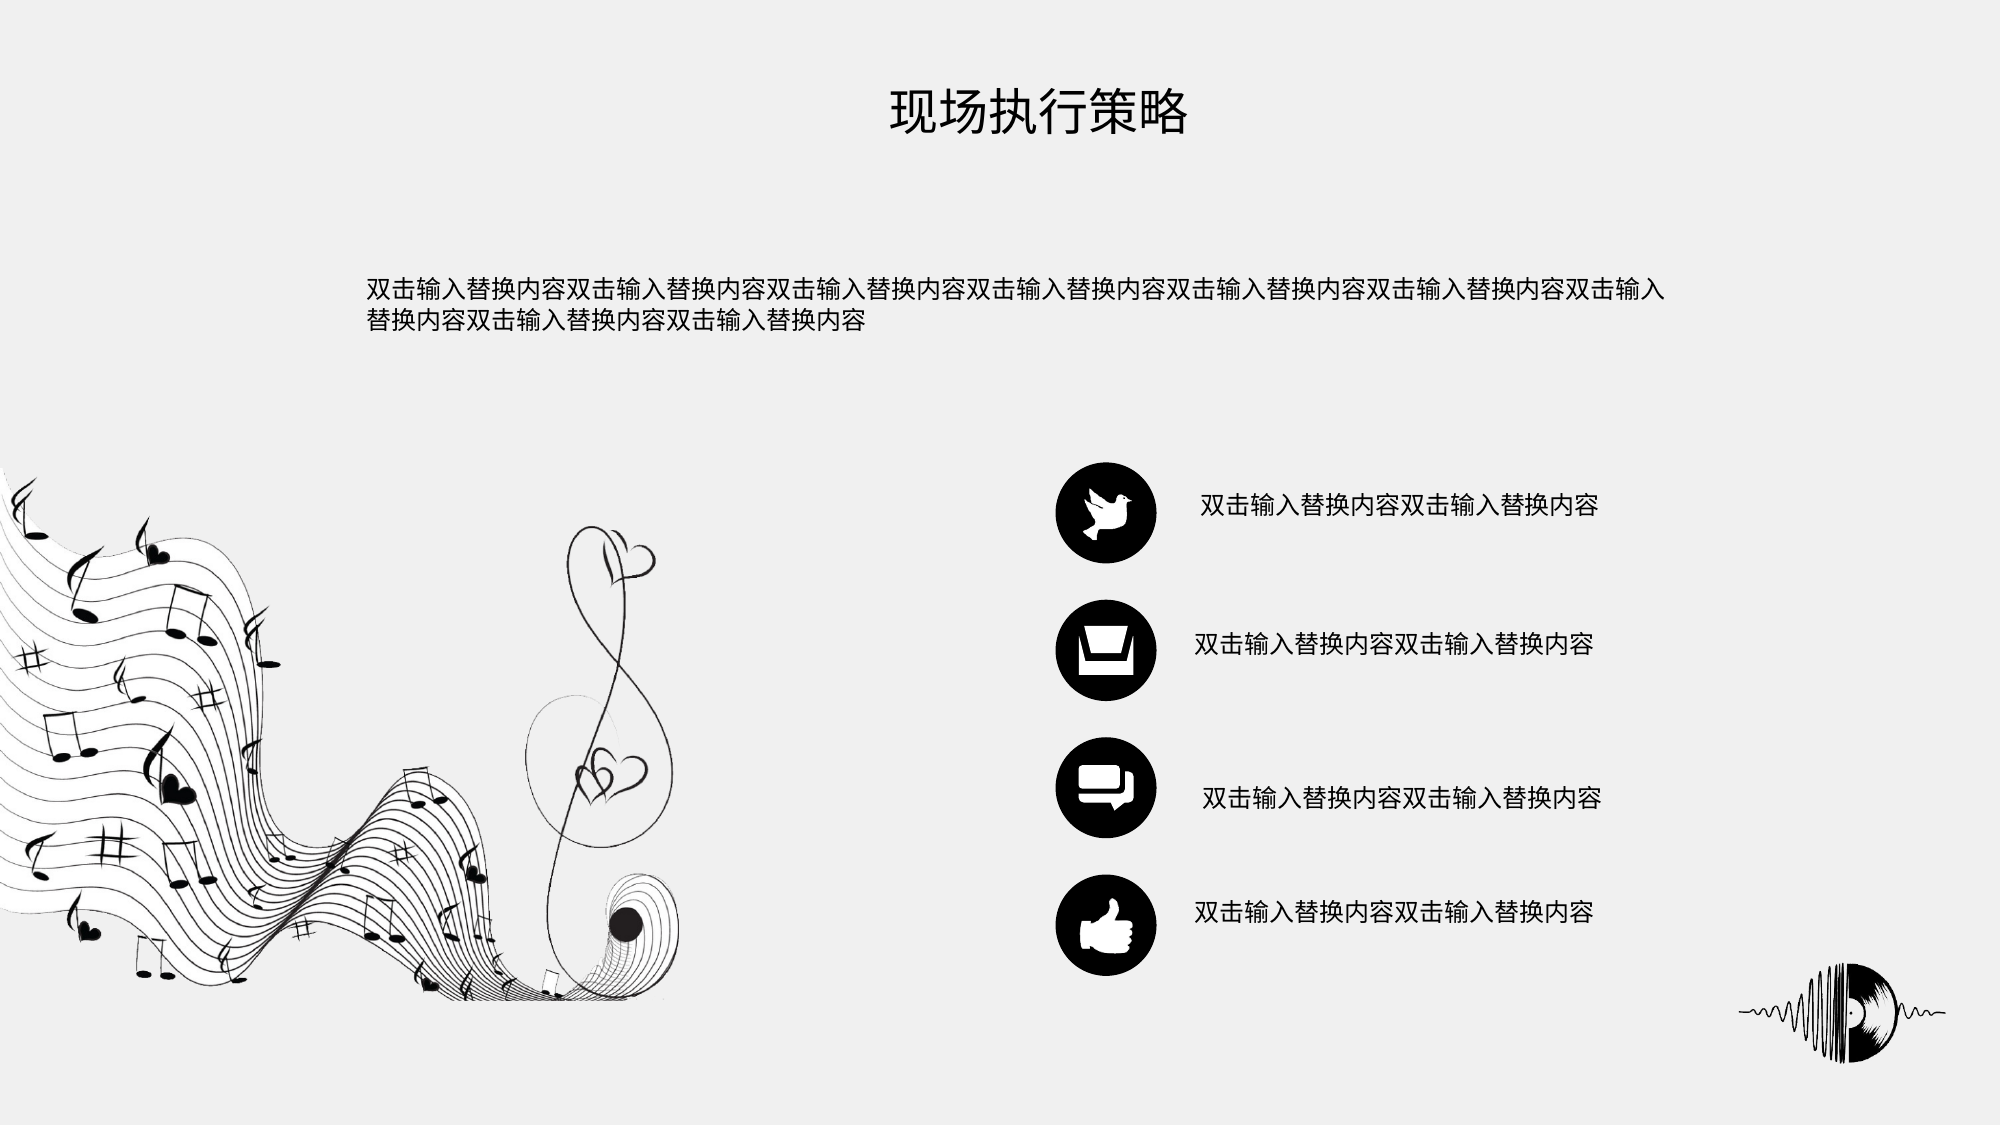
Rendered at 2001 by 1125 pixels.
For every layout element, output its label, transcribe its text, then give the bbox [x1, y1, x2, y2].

picture [1078, 895, 1134, 956]
text_box [1054, 736, 1158, 840]
text_box [1077, 764, 1121, 790]
text_box 双击输入替换内容双击输入替换内容 [1179, 887, 1669, 934]
text_box 现场执行策略 [873, 72, 1204, 148]
text_box [1054, 461, 1158, 565]
picture [1071, 485, 1140, 541]
text_box 双击输入替换内容双击输入替换内容 [1188, 773, 1677, 820]
text_box [1077, 770, 1135, 813]
text_box 双击输入替换内容双击输入替换内容 [1185, 480, 1674, 527]
text_box 双击输入替换内容双击输入替换内容 [1179, 619, 1669, 666]
picture [0, 468, 679, 1016]
picture [1722, 859, 1963, 1125]
text_box [1082, 624, 1130, 655]
text_box [1077, 635, 1135, 676]
text_box [1054, 873, 1158, 977]
text_box [1054, 598, 1158, 703]
text_box 双击输入替换内容双击输入替换内容双击输入替换内容双击输入替换内容双击输入替换内容双击输入替换内容双击输入替换内容双击输入替换内容双击输入替换内容 [352, 264, 1702, 342]
